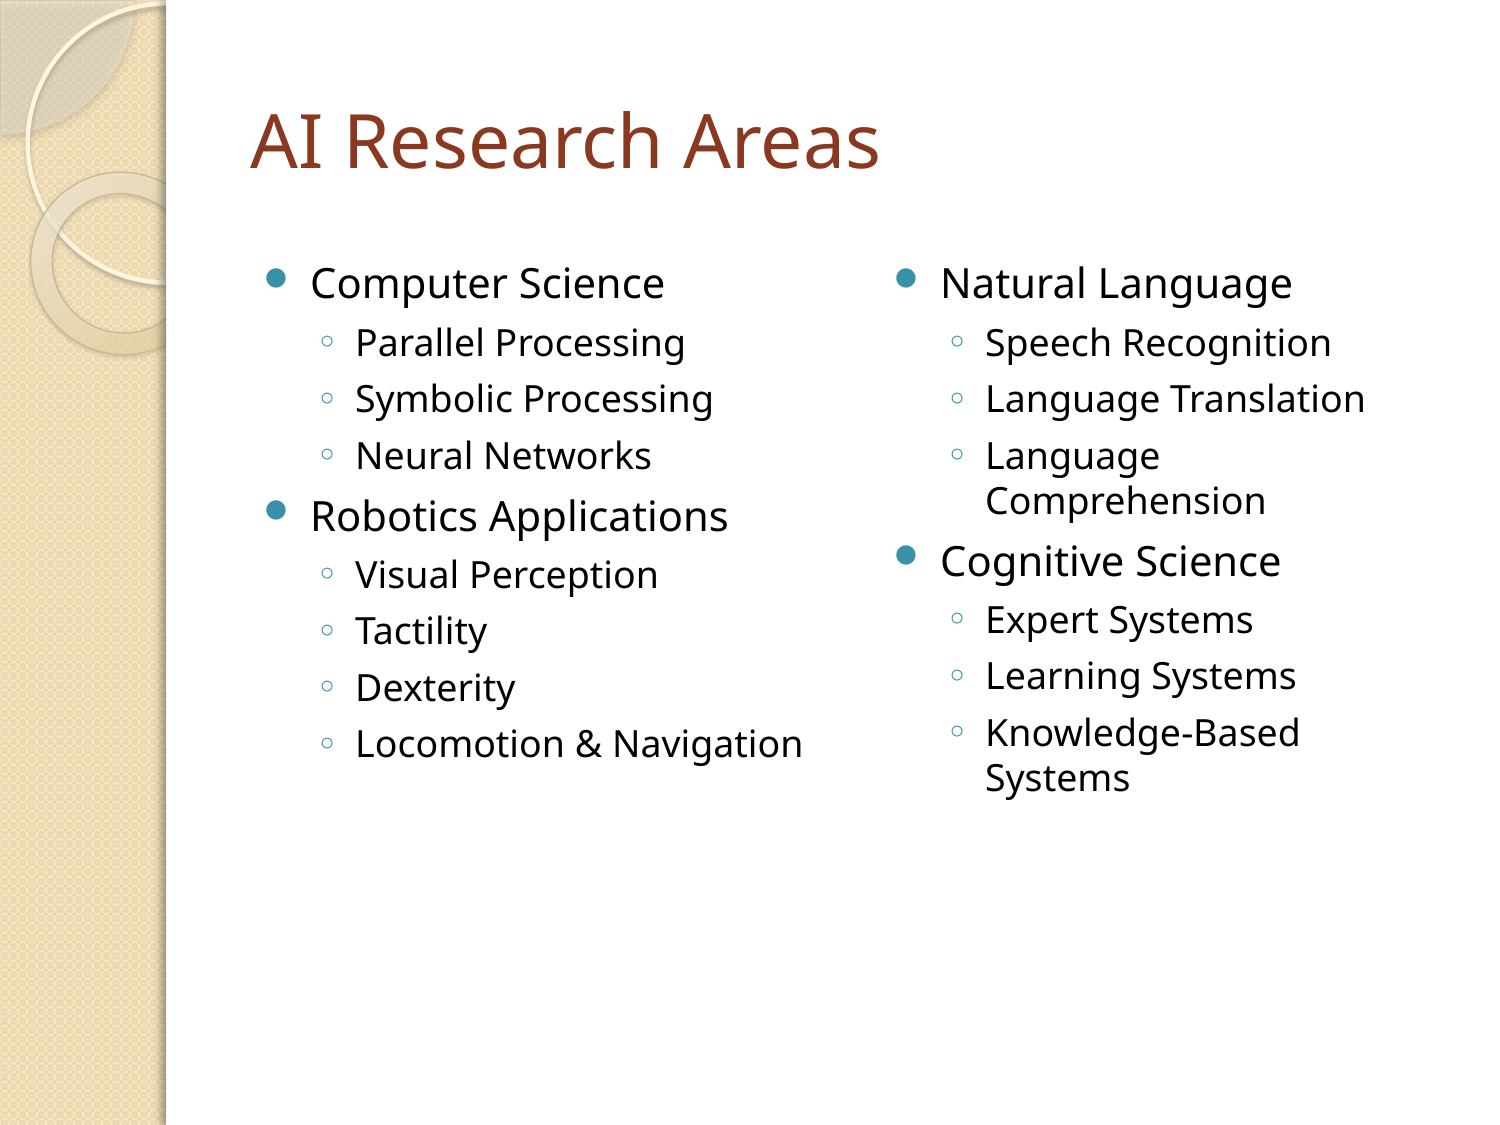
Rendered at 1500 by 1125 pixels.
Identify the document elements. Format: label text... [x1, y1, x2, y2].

list Computer Science Parallel Processing Symbolic Processing Neural Networks Robotics Applications Visual Perception Tactility Dexterity Locomotion & Navigation [235, 249, 836, 1015]
list Natural Language Speech Recognition Language Translation Language Comprehension Cognitive Science Expert Systems Learning Systems Knowledge-Based Systems [865, 249, 1466, 1015]
title AI Research Areas [235, 45, 1466, 233]
